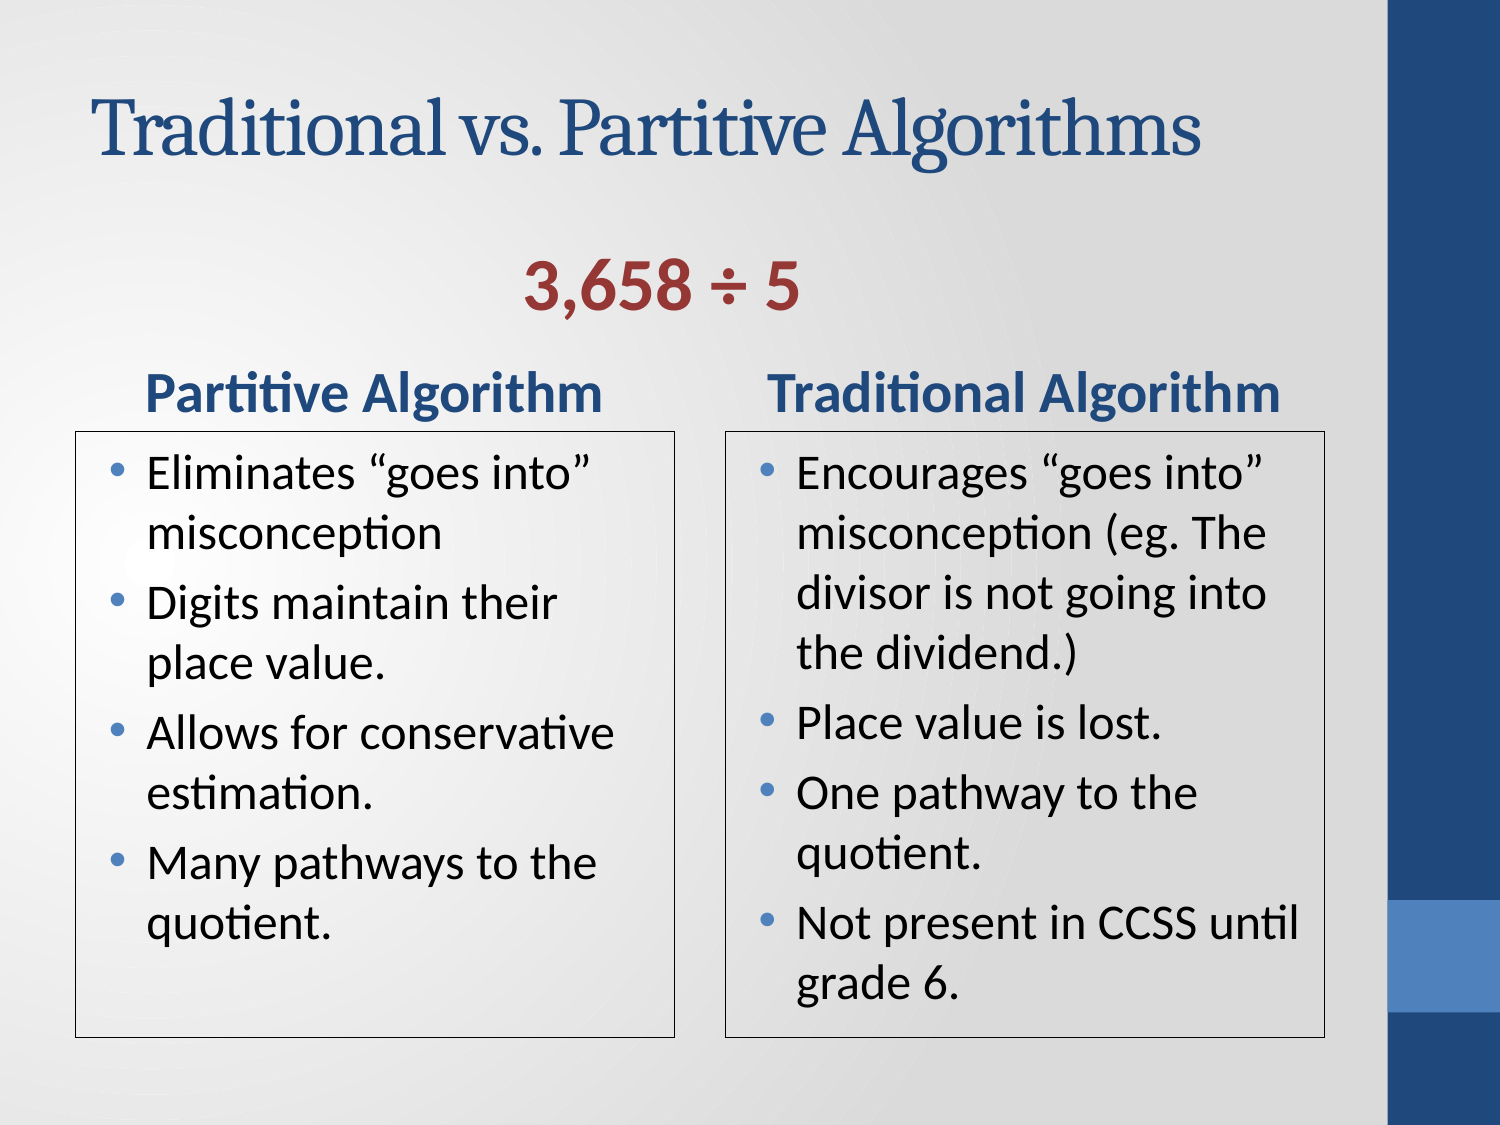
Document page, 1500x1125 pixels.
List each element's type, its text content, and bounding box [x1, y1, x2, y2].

title Traditional vs. Partitive Algorithms [75, 45, 1325, 200]
list Traditional Algorithm [725, 326, 1325, 431]
list Partitive Algorithm [75, 326, 675, 431]
list Encourages “goes into” misconception (eg. The divisor is not going into the dividend.) Place value is lost. One pathway to the quotient. Not present in CCSS until grade 6. [725, 431, 1325, 1038]
text_box 3,658 ÷ 5 [487, 227, 838, 333]
list Eliminates “goes into” misconception Digits maintain their place value. Allows for conservative estimation. Many pathways to the quotient. [75, 431, 675, 1038]
